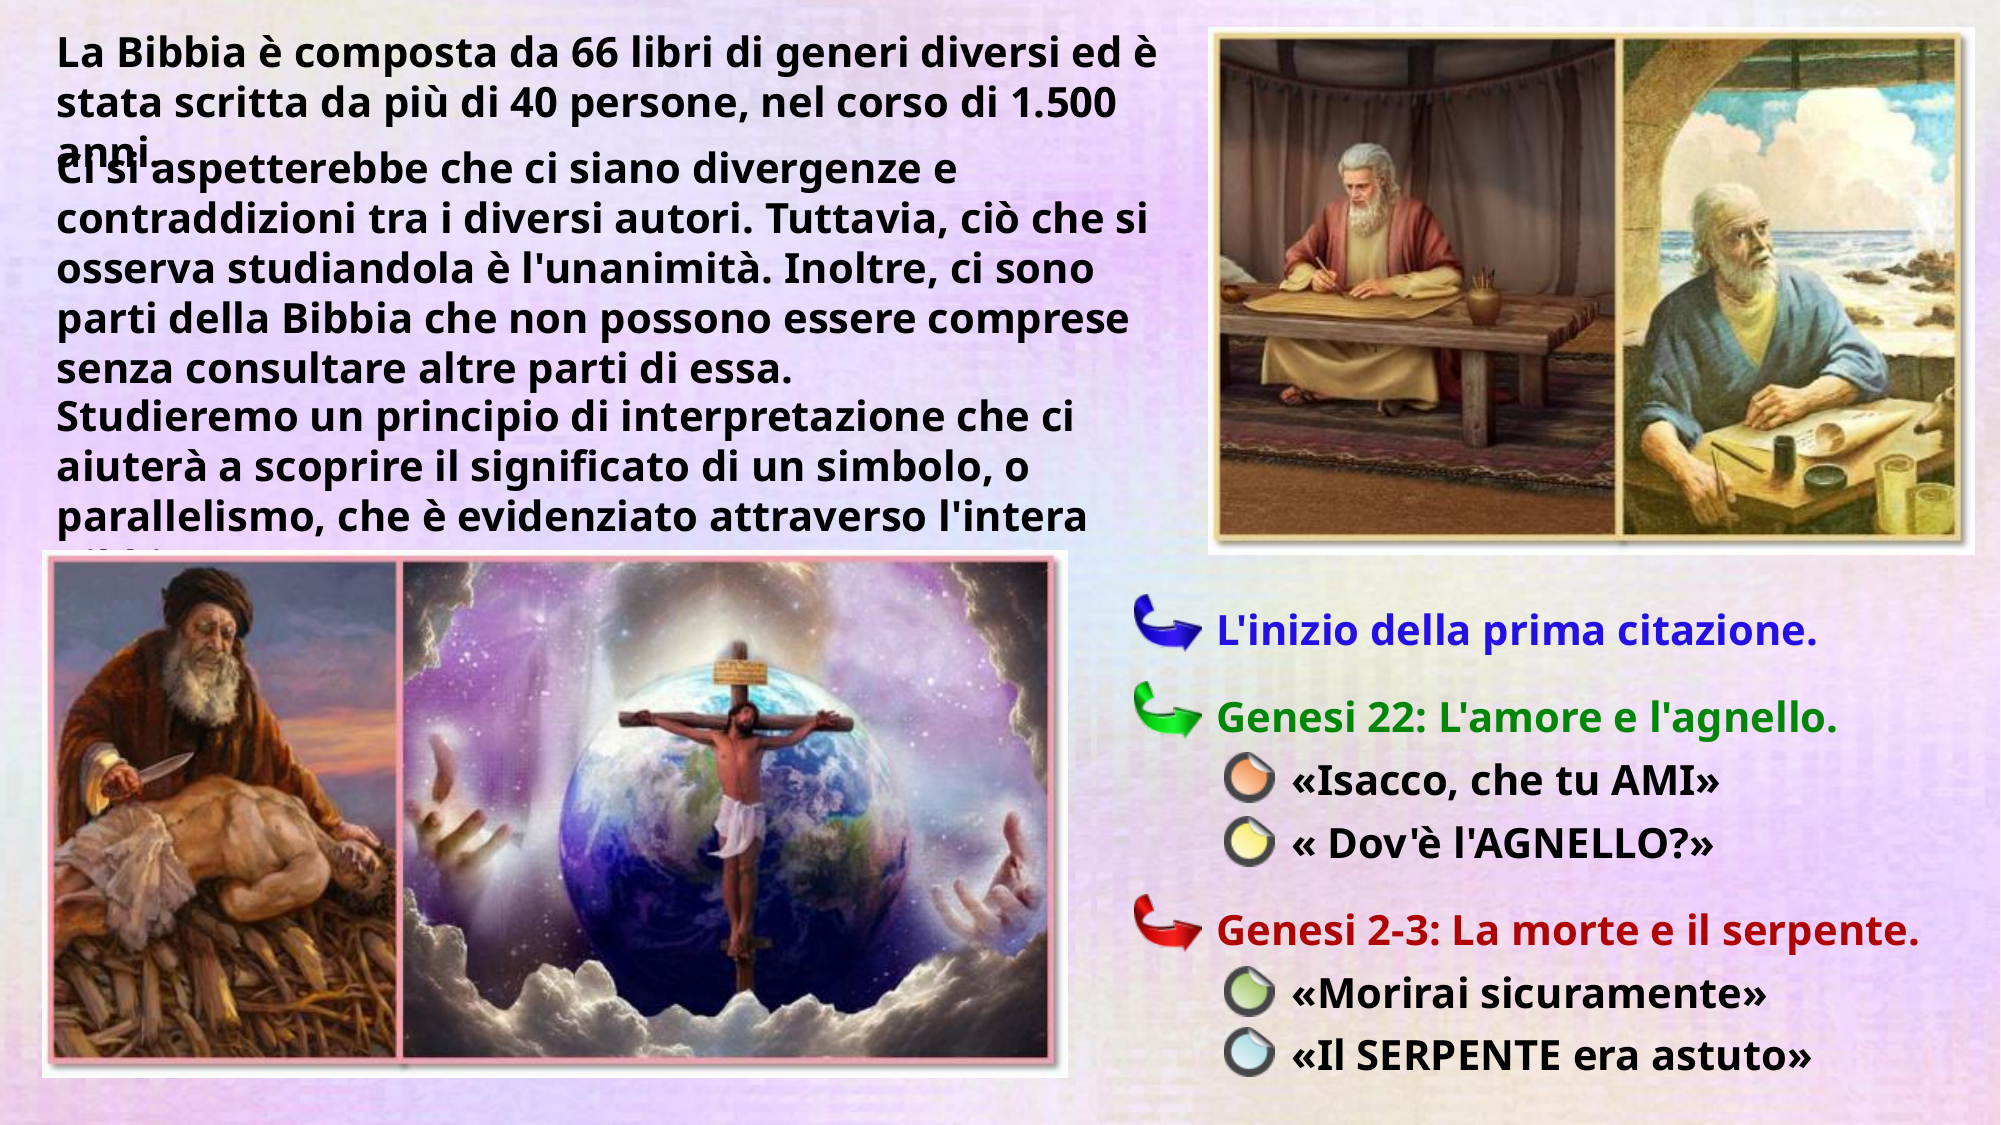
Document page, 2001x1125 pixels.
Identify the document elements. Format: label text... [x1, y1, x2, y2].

text_box La Bibbia è composta da 66 libri di generi diversi ed è stata scritta da più di 40 persone, nel corso di 1.500 anni. [42, 18, 1208, 184]
text_box Ci si aspetterebbe che ci siano divergenze e contraddizioni tra i diversi autori. Tuttavia, ciò che si osserva studiandola è l'unanimità. Inoltre, ci sono parti della Bibbia che non possono essere comprese senza consultare altre parti di essa. [42, 134, 1205, 400]
text_box Studieremo un principio di interpretazione che ci aiuterà a scoprire il significato di un simbolo, o parallelismo, che è evidenziato attraverso l'intera Bibbia. [42, 382, 1208, 597]
text_box L'inizio della prima citazione. Genesi 22: L'amore e l'agnello. «Isacco, che tu AMI» « Dov'è l'AGNELLO?» Genesi 2-3: La morte e il serpente. «Morirai sicuramente» «Il SERPENTE era astuto» [1201, 596, 2000, 1087]
picture [0, 0, 2001, 1125]
